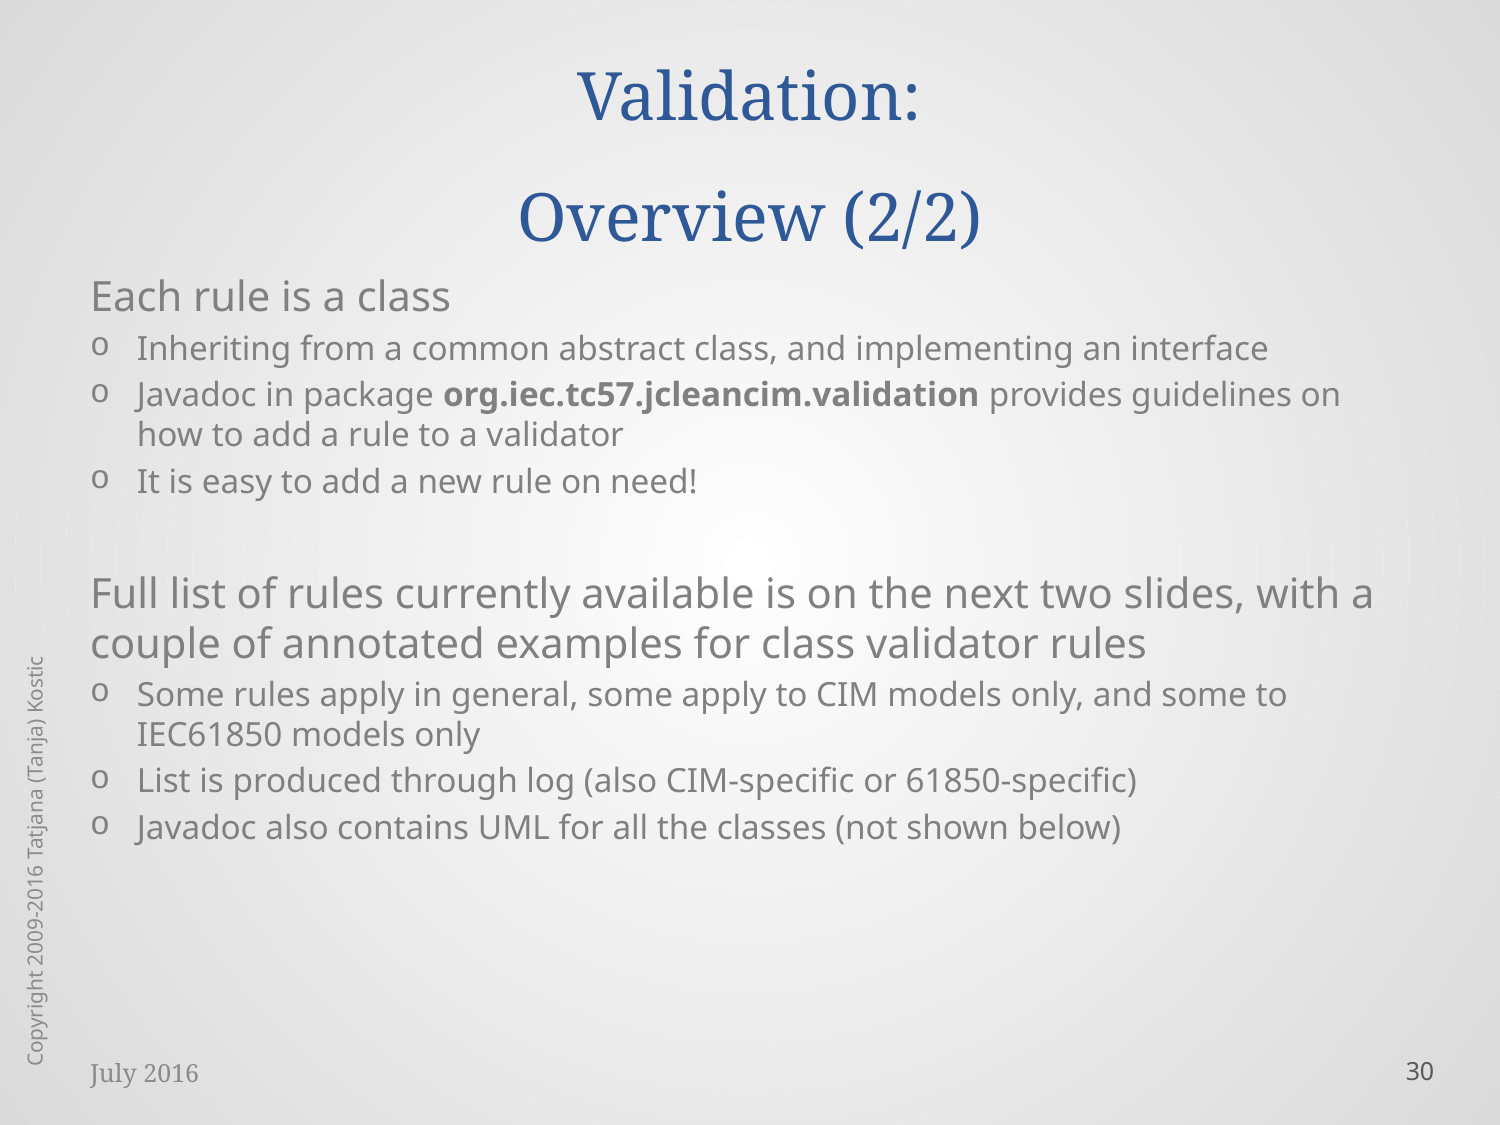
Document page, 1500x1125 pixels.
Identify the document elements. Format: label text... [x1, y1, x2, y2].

list Each rule is a class Inheriting from a common abstract class, and implementing an interface Javadoc in package org.iec.tc57.jcleancim.validation provides guidelines on how to add a rule to a validator It is easy to add a new rule on need! Full list of rules currently available is on the next two slides, with a couple of annotated examples for class validator rules Some rules apply in general, some apply to CIM models only, and some to IEC61850 models only List is produced through log (also CIM-specific or 61850-specific) Javadoc also contains UML for all the classes (not shown below) [75, 262, 1425, 1005]
footer Copyright 2009-2016 Tatjana (Tanja) Kostic [18, 621, 54, 1101]
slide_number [75, 1042, 313, 1103]
title Validation: Overview (2/2) [75, 0, 1425, 262]
slide_number 30 [1401, 1042, 1494, 1103]
